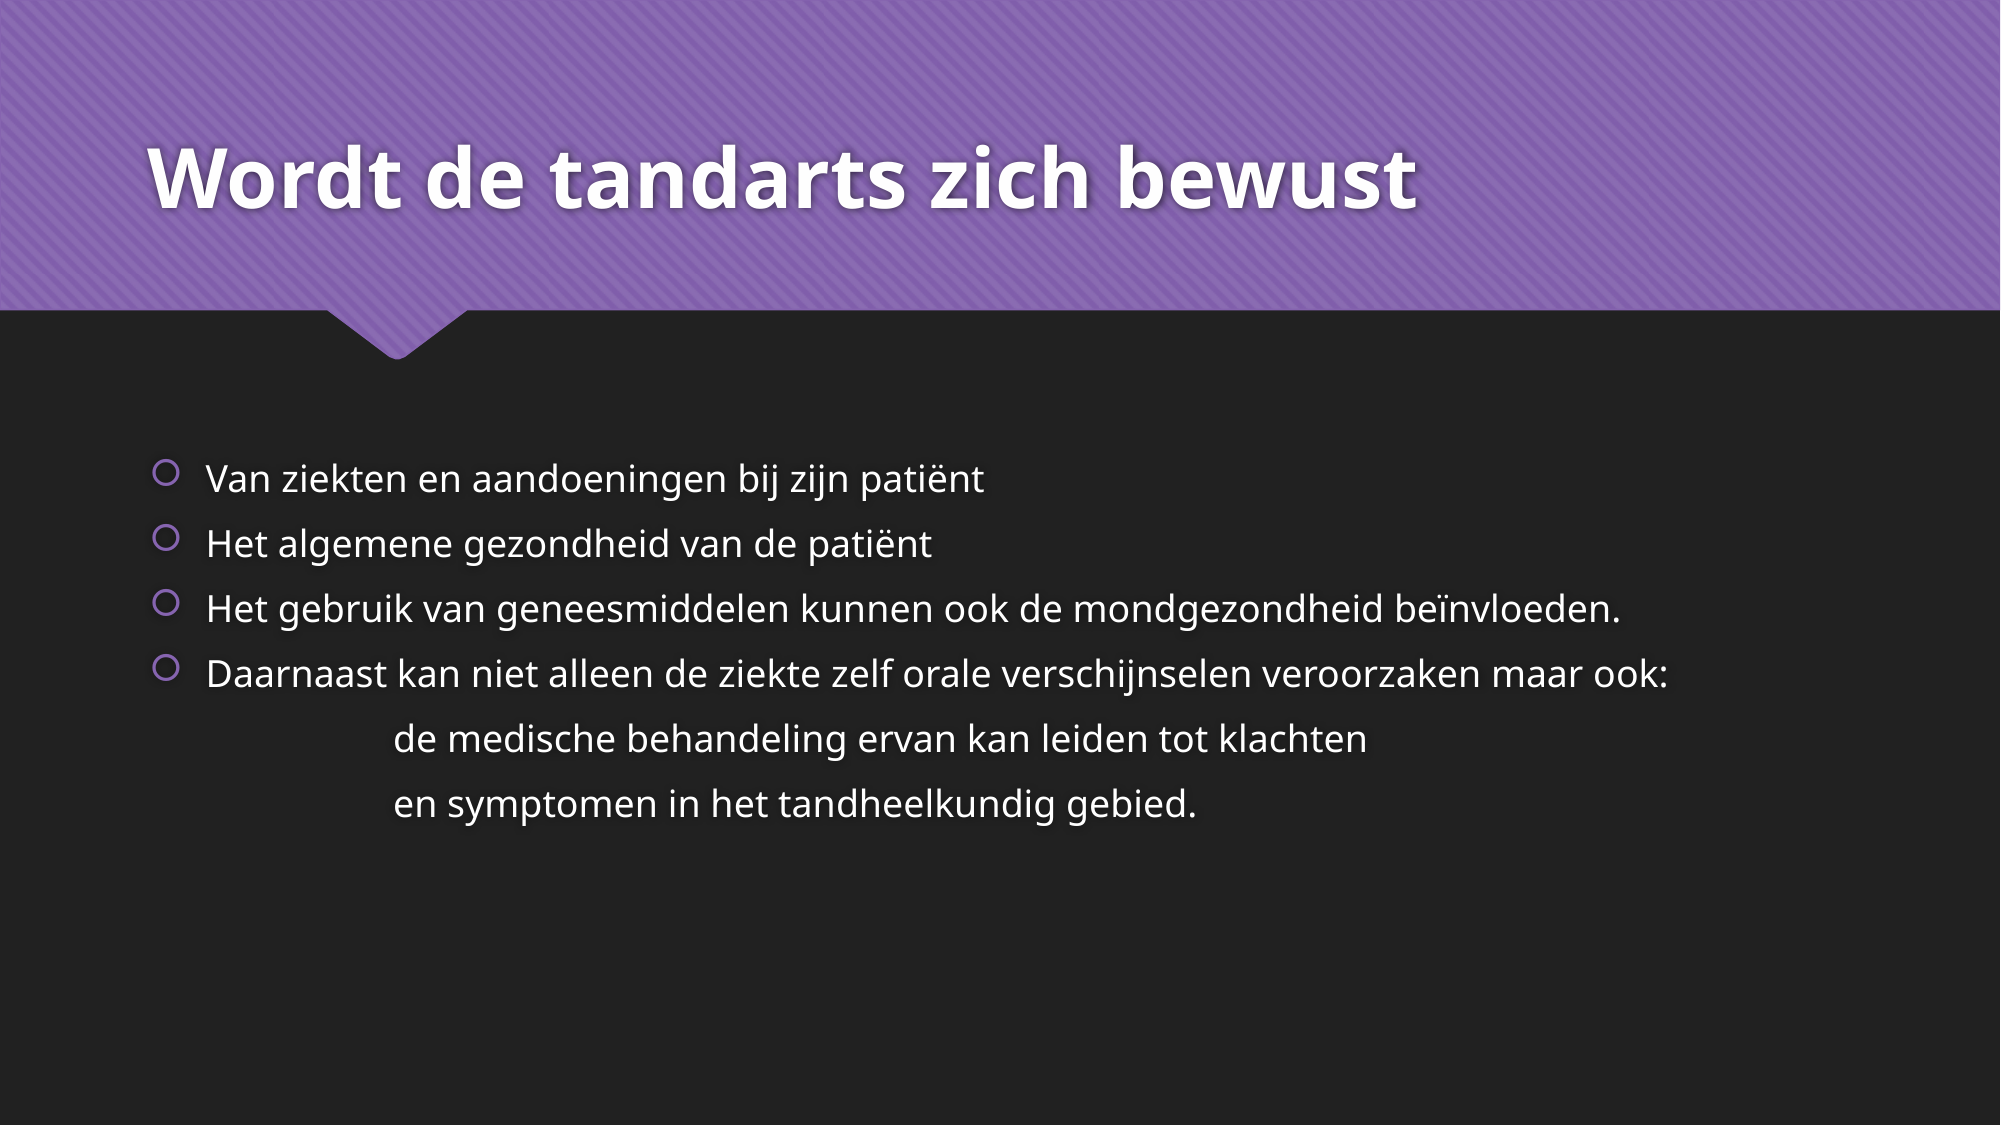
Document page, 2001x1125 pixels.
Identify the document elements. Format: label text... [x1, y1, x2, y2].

list Van ziekten en aandoeningen bij zijn patiënt Het algemene gezondheid van de patiënt Het gebruik van geneesmiddelen kunnen ook de mondgezondheid beïnvloeden. Daarnaast kan niet alleen de ziekte zelf orale verschijnselen veroorzaken maar ook: de medische behandeling ervan kan leiden tot klachten en symptomen in het tandheelkundig gebied. [134, 364, 1866, 962]
title Wordt de tandarts zich bewust [132, 73, 1868, 233]
